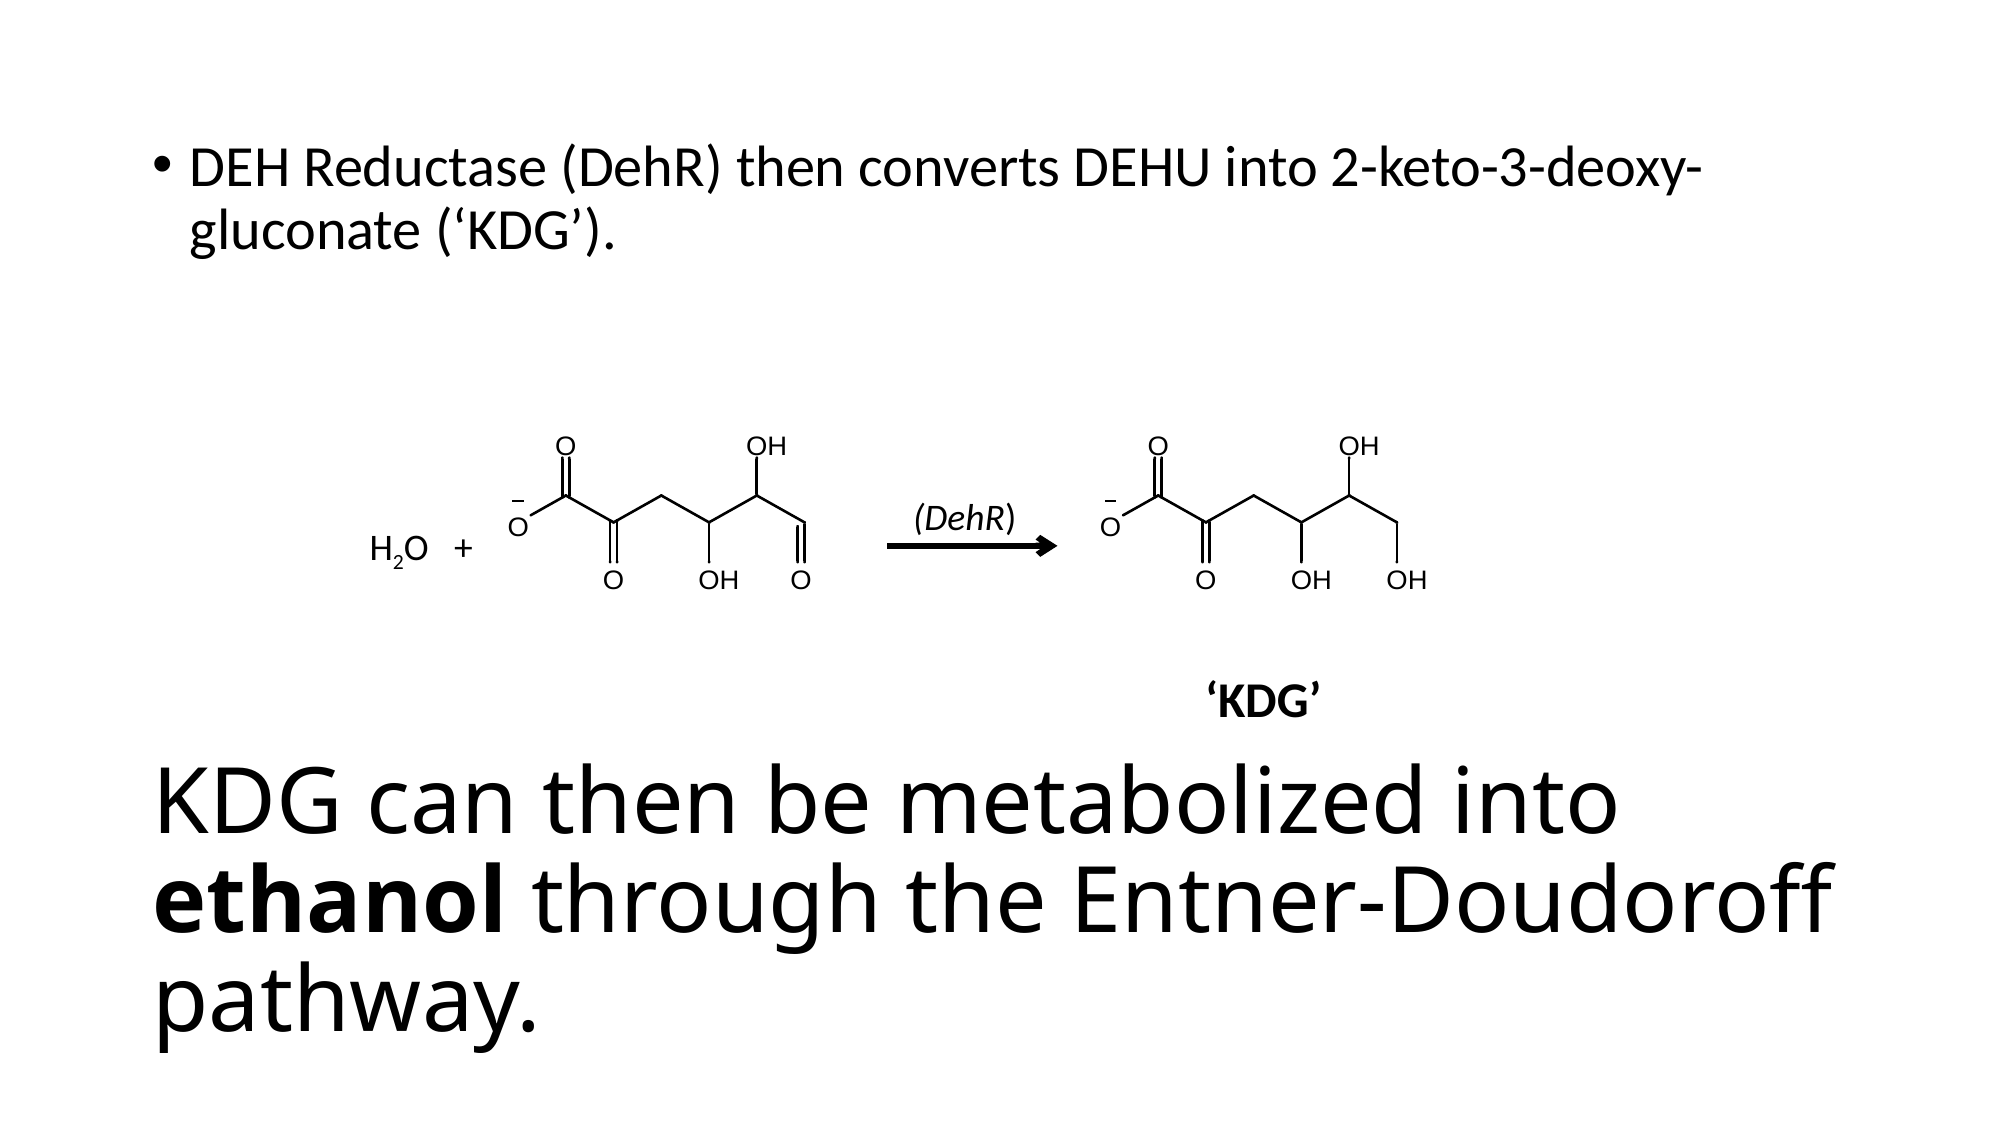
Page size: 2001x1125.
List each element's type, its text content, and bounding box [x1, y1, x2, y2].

title KDG can then be metabolized into ethanol through the Entner-Doudoroff pathway. [137, 794, 1863, 1012]
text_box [353, 335, 1567, 776]
list DEH Reductase (DehR) then converts DEHU into 2-keto-3-deoxy-gluconate (‘KDG’). [137, 128, 1863, 794]
